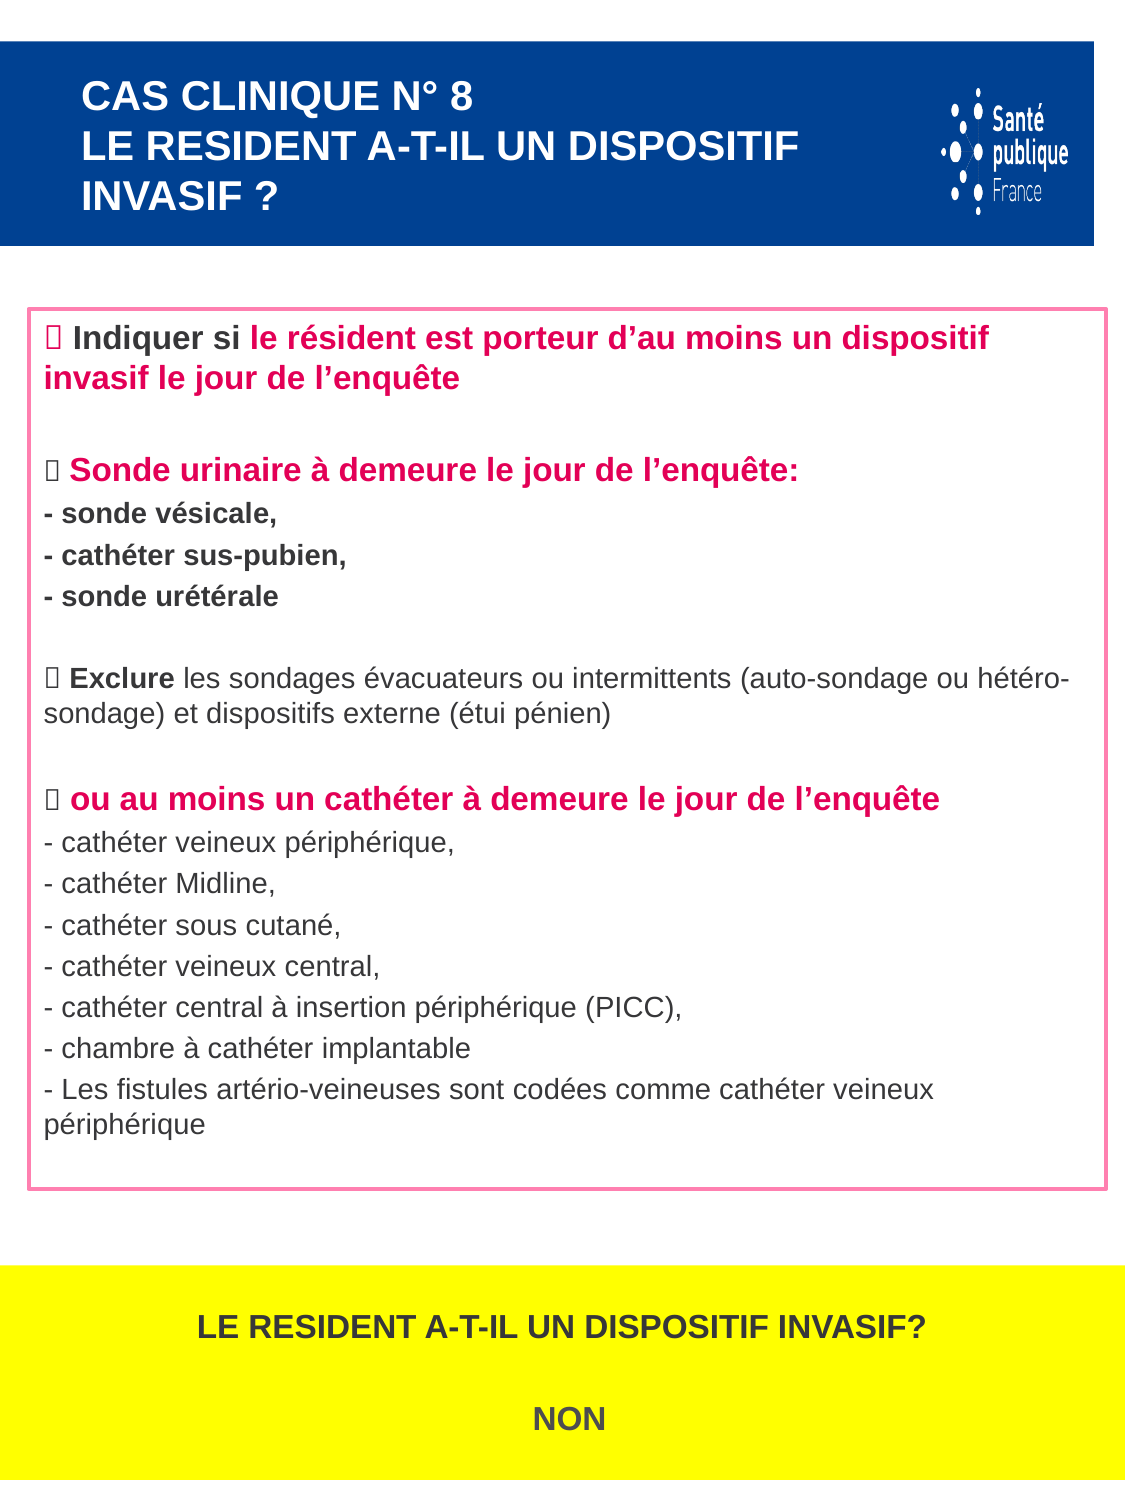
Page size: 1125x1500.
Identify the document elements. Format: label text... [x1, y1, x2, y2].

picture [941, 88, 1068, 215]
title Cas clinique n° 8 LE RESIDENT A-T-iL UN DISPOSITIF INVASIF ? [75, 41, 908, 246]
text_box  Indiquer si le résident est porteur d’au moins un dispositif invasif le jour de l’enquête  Sonde urinaire à demeure le jour de l’enquête: - sonde vésicale, - cathéter sus-pubien, - sonde urétérale  Exclure les sondages évacuateurs ou intermittents (auto-sondage ou hétéro-sondage) et dispositifs externe (étui pénien)  ou au moins un cathéter à demeure le jour de l’enquête - cathéter veineux périphérique, - cathéter Midline, - cathéter sous cutané, - cathéter veineux central, - cathéter central à insertion périphérique (PICC), - chambre à cathéter implantable - Les fistules artério-veineuses sont codées comme cathéter veineux périphérique [28, 308, 1106, 1190]
text_box LE RESIDENT A-T-il UN DISPOSITIF INVASIF? NON [0, 1265, 1125, 1480]
